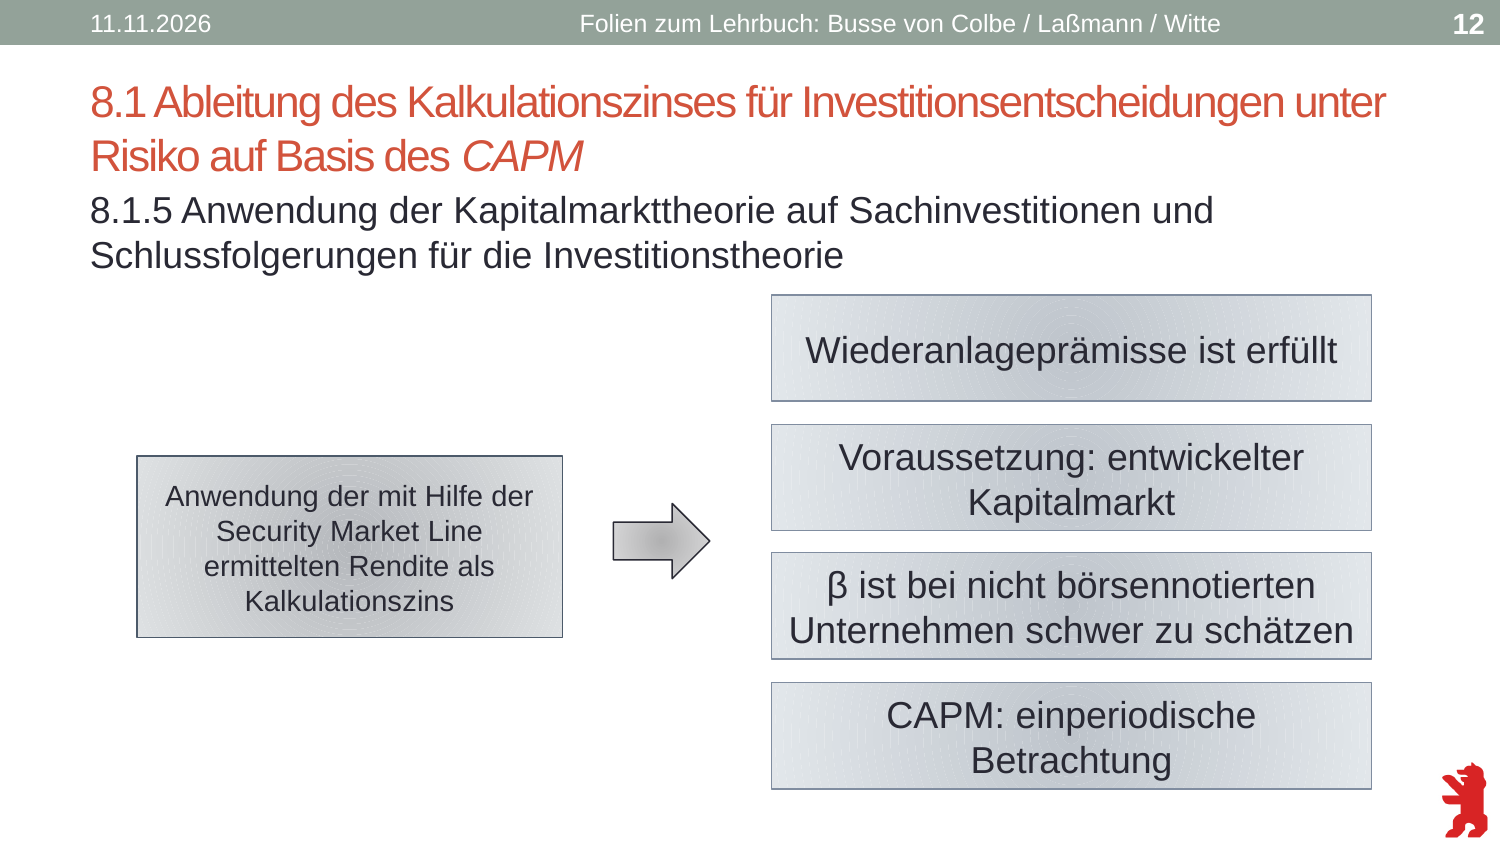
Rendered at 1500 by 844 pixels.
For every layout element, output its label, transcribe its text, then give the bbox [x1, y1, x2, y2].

title 8.1 Ableitung des Kalkulationszinses für Investitionsentscheidungen unter Risiko auf Basis des CAPM [75, 65, 1425, 178]
slide_number 12 [1325, 2, 1500, 43]
text_box CAPM: einperiodische Betrachtung [771, 682, 1372, 790]
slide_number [75, 2, 550, 43]
text_box 8.1.5 Anwendung der Kapitalmarkttheorie auf Sachinvestitionen und Schlussfolgerungen für die Investitionstheorie [74, 178, 1455, 284]
picture [1434, 760, 1500, 844]
footer Folien zum Lehrbuch: Busse von Colbe / Laßmann / Witte [562, 2, 1238, 43]
text_box Wiederanlageprämisse ist erfüllt [771, 294, 1372, 402]
text_box Anwendung der mit Hilfe der Security Market Line ermittelten Rendite als Kalkulationszins [136, 455, 563, 638]
text_box Voraussetzung: entwickelter Kapitalmarkt [771, 424, 1372, 531]
text_box [612, 502, 711, 580]
text_box β ist bei nicht börsennotierten Unternehmen schwer zu schätzen [771, 552, 1372, 660]
